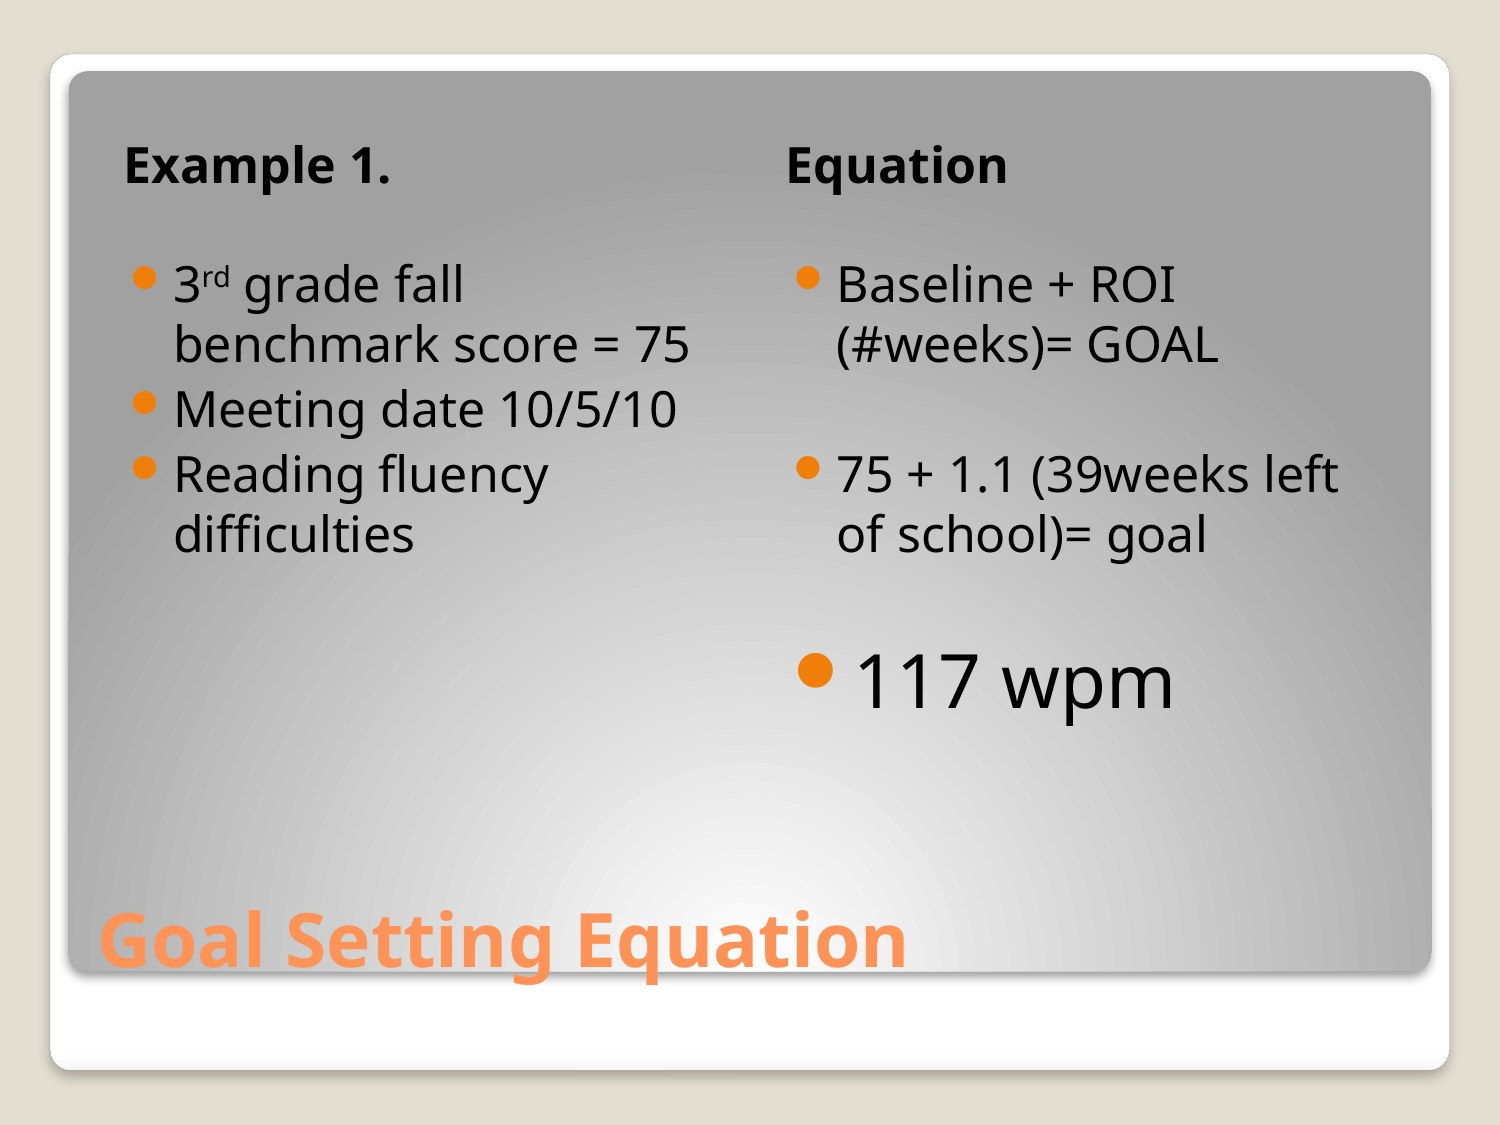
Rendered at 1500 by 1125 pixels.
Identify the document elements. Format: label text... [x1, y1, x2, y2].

list 3rd grade fall benchmark score = 75 Meeting date 10/5/10 Reading fluency difficulties [99, 237, 745, 810]
list Baseline + ROI (#weeks)= GOAL 75 + 1.1 (39weeks left of school)= goal 117 wpm [763, 237, 1409, 810]
list Example 1. [99, 95, 745, 225]
list Equation [763, 95, 1409, 225]
title Goal Setting Equation [82, 817, 1425, 990]
